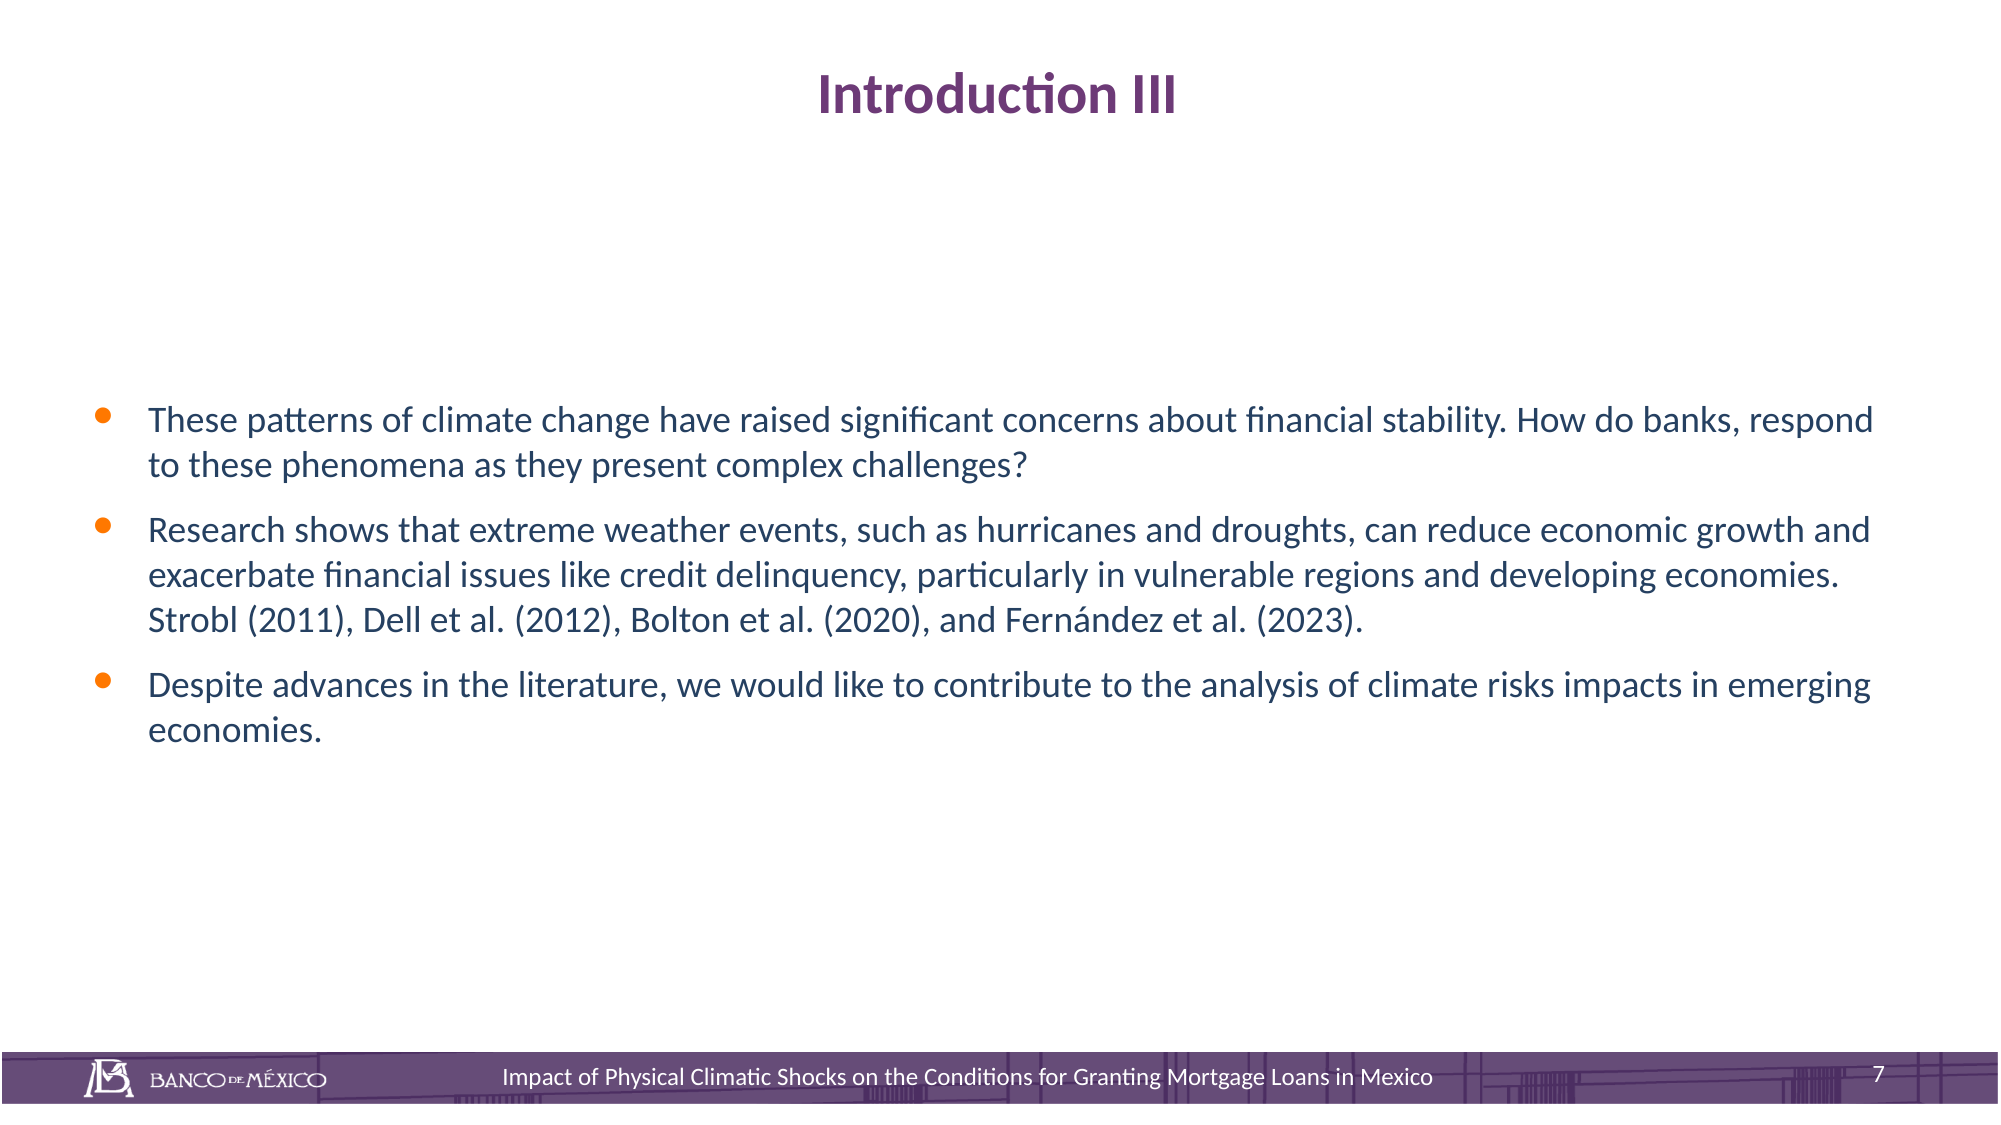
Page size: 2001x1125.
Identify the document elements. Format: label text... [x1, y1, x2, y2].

slide_number 7 [1433, 1042, 1900, 1103]
text_box Impact of Physical Climatic Shocks on the Conditions for Granting Mortgage Loans in Mexico [452, 1060, 1485, 1121]
picture [2, 1052, 1433, 1104]
list These patterns of climate change have raised significant concerns about financial stability. How do banks, respond to these phenomena as they present complex challenges? Research shows that extreme weather events, such as hurricanes and droughts, can reduce economic growth and exacerbate financial issues like credit delinquency, particularly in vulnerable regions and developing economies. Strobl (2011), Dell et al. (2012), Bolton et al. (2020), and Fernández et al. (2023). Despite advances in the literature, we would like to contribute to the analysis of climate risks impacts in emerging economies. [76, 164, 1924, 982]
title Introduction III [97, 30, 1898, 149]
picture [1485, 1052, 1998, 1104]
